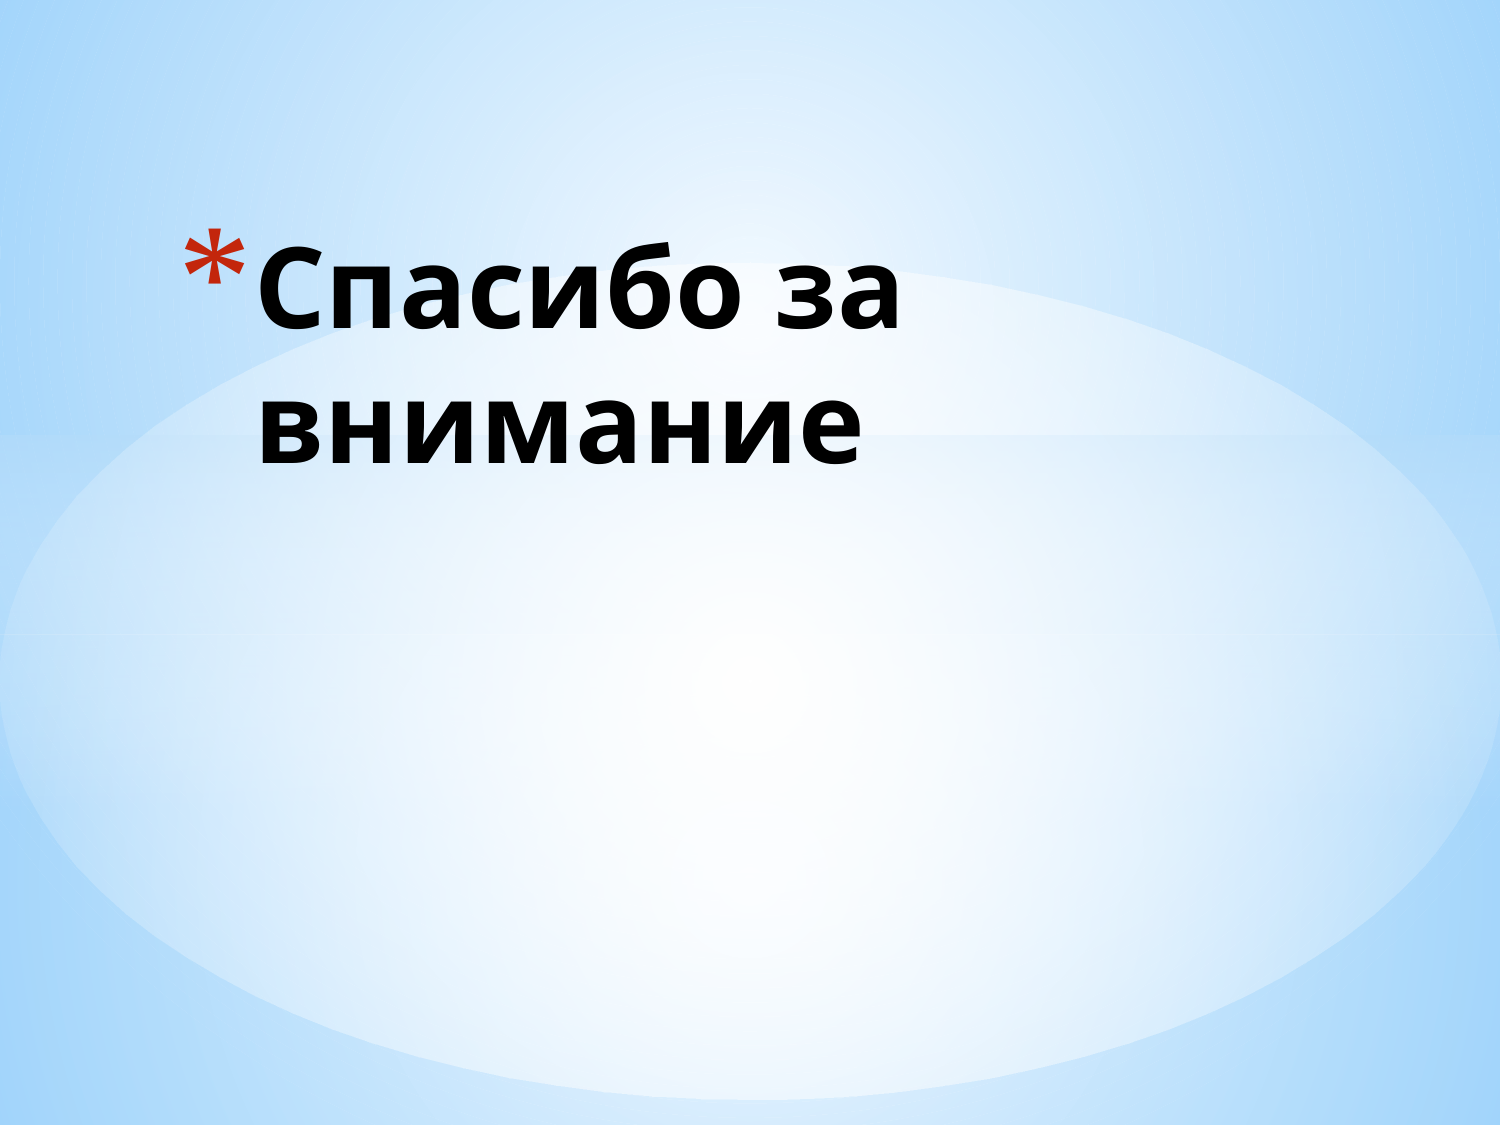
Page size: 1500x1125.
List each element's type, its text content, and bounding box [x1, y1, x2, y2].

title Спасибо за внимание [134, 208, 1412, 808]
